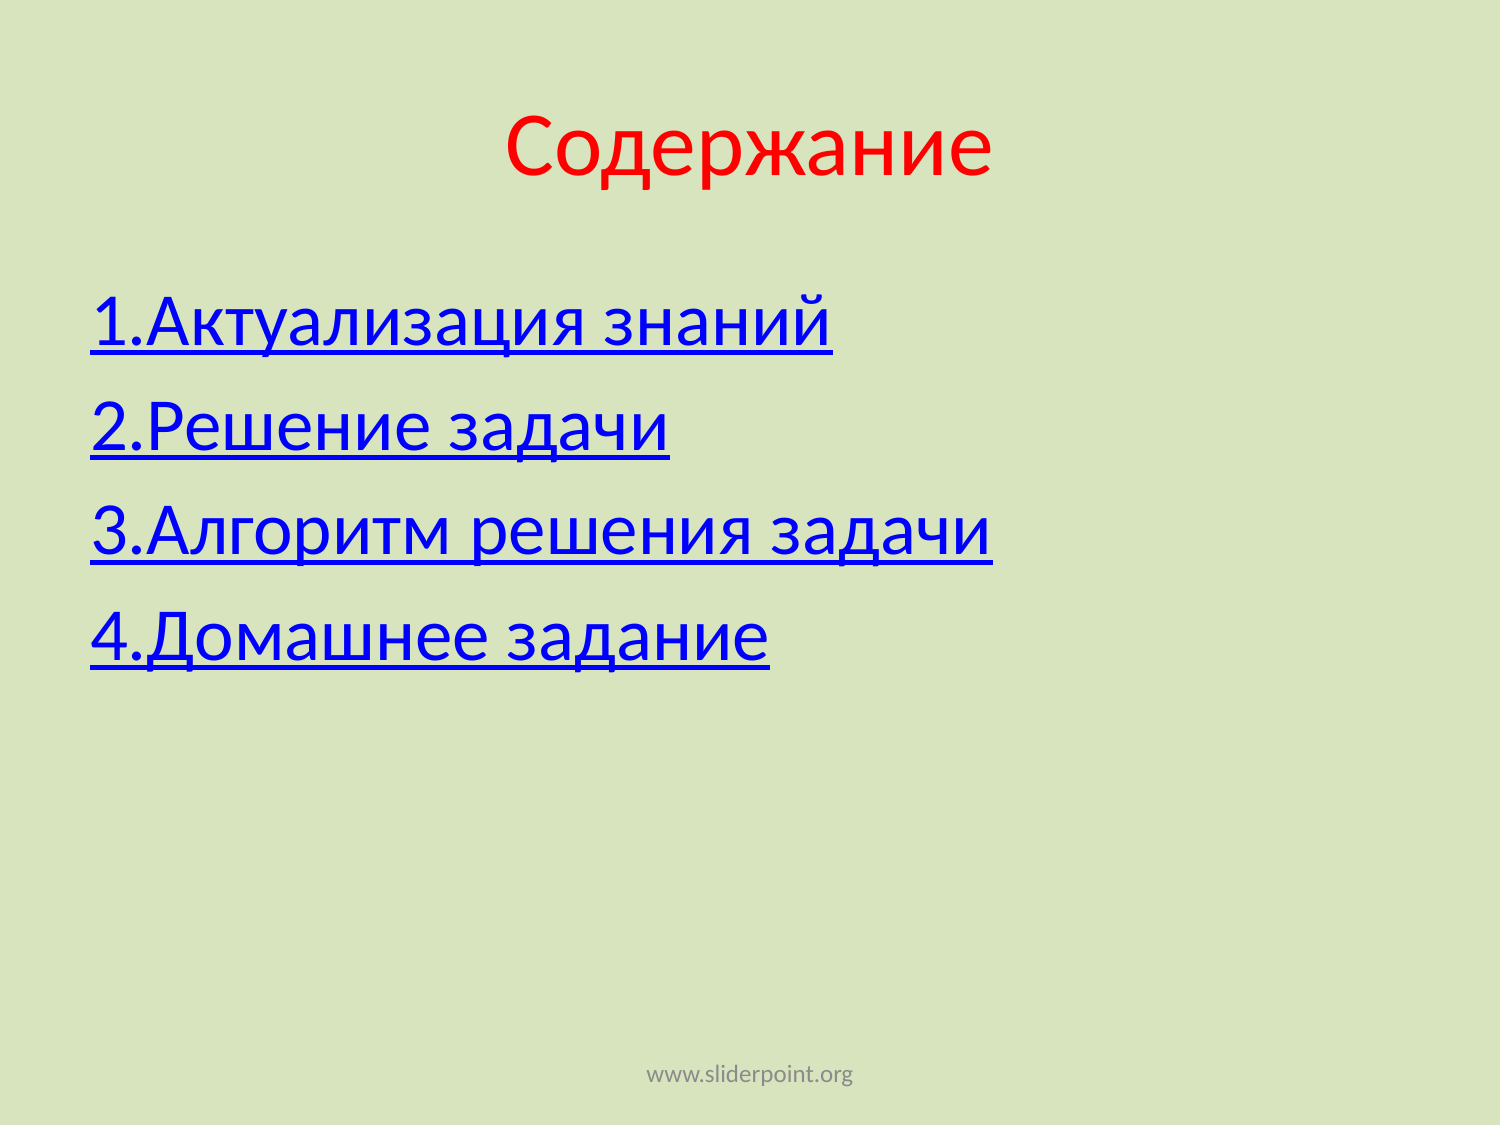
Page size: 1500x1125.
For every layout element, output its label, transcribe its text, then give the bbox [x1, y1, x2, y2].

list 1.Актуализация знаний 2.Решение задачи 3.Алгоритм решения задачи 4.Домашнее задание [74, 262, 1426, 1006]
title Содержание [74, 44, 1426, 233]
footer www.sliderpoint.org [512, 1042, 988, 1103]
